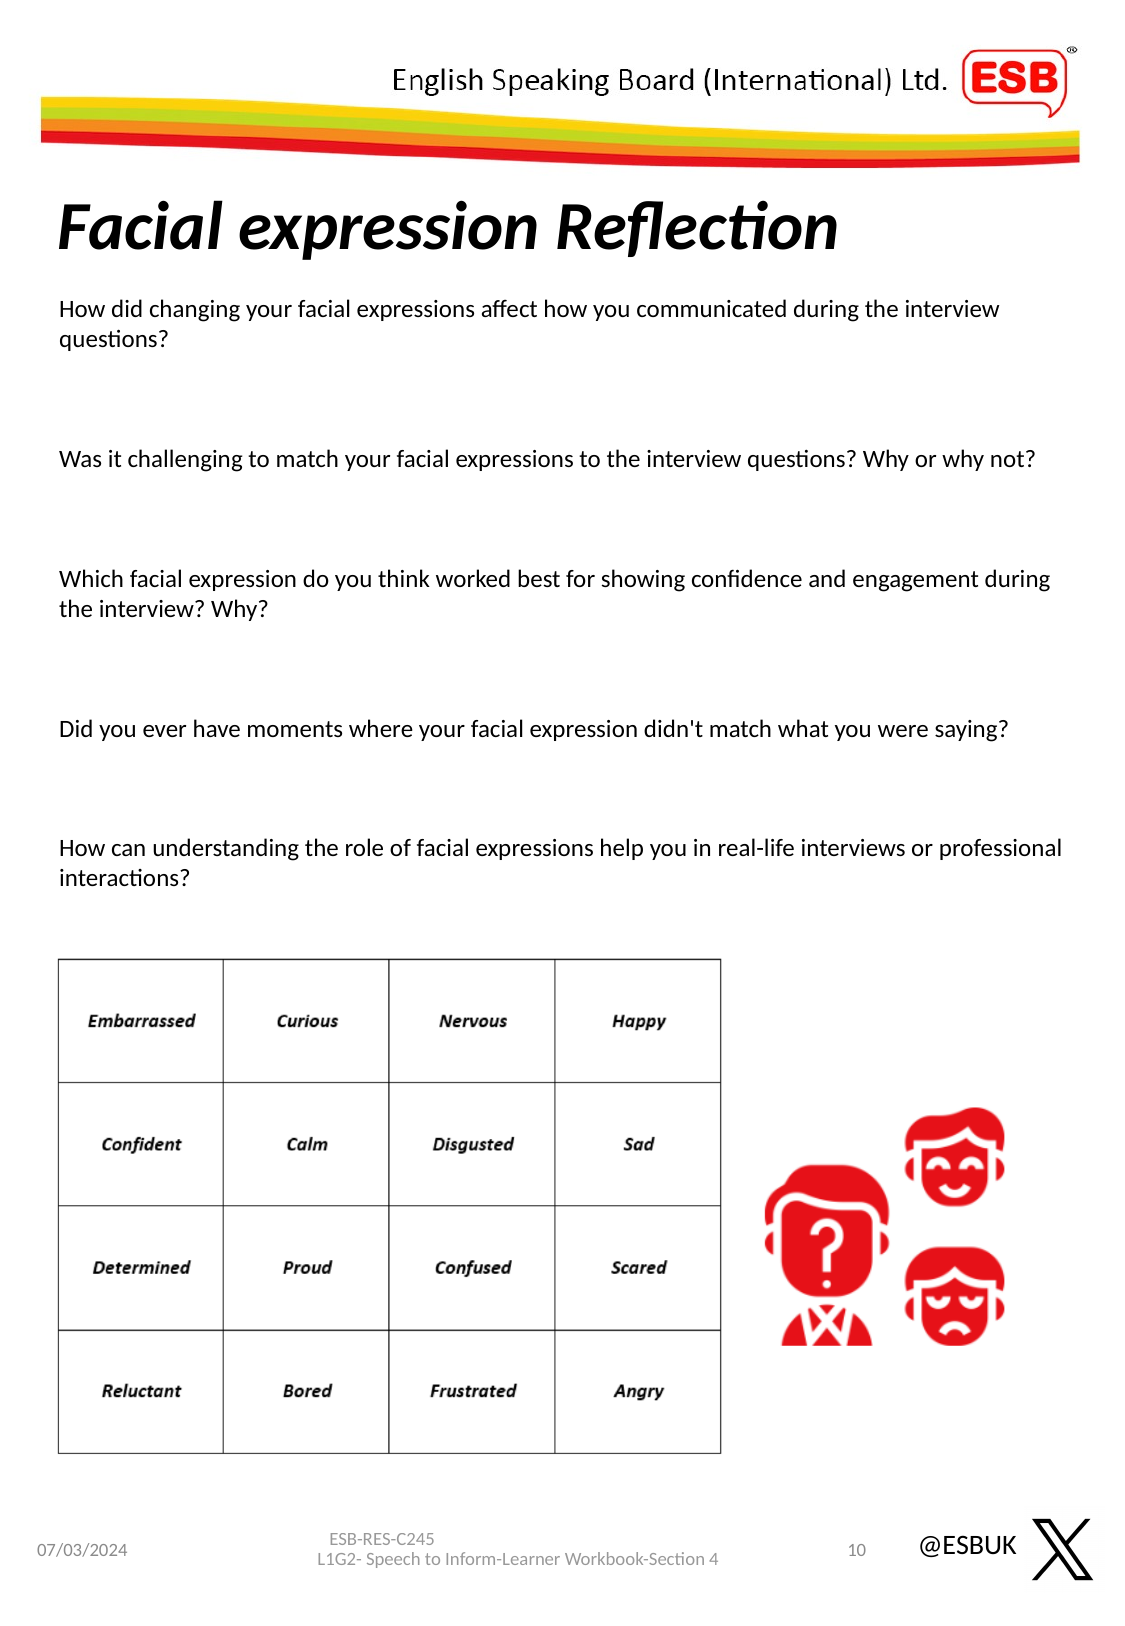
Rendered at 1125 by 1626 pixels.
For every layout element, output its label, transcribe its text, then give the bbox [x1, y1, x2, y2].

title Facial expression Reflection [42, 174, 1014, 281]
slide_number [22, 1506, 276, 1593]
picture [0, 1, 1125, 234]
picture [1024, 1506, 1105, 1593]
picture [51, 869, 724, 1544]
footer ESB-RES-C245 L1G2- Speech to Inform-Learner Workbook-Section 4 [296, 1506, 697, 1593]
text_box How did changing your facial expressions affect how you communicated during the interview questions? Was it challenging to match your facial expressions to the interview questions? Why or why not? Which facial expression do you think worked best for showing confidence and engagement during the interview? Why? Did you ever have moments where your facial expression didn't match what you were saying? How can understanding the role of facial expressions help you in real-life interviews or professional interactions? [44, 285, 1084, 899]
picture [748, 1088, 1015, 1363]
slide_number 10 [697, 1506, 882, 1593]
